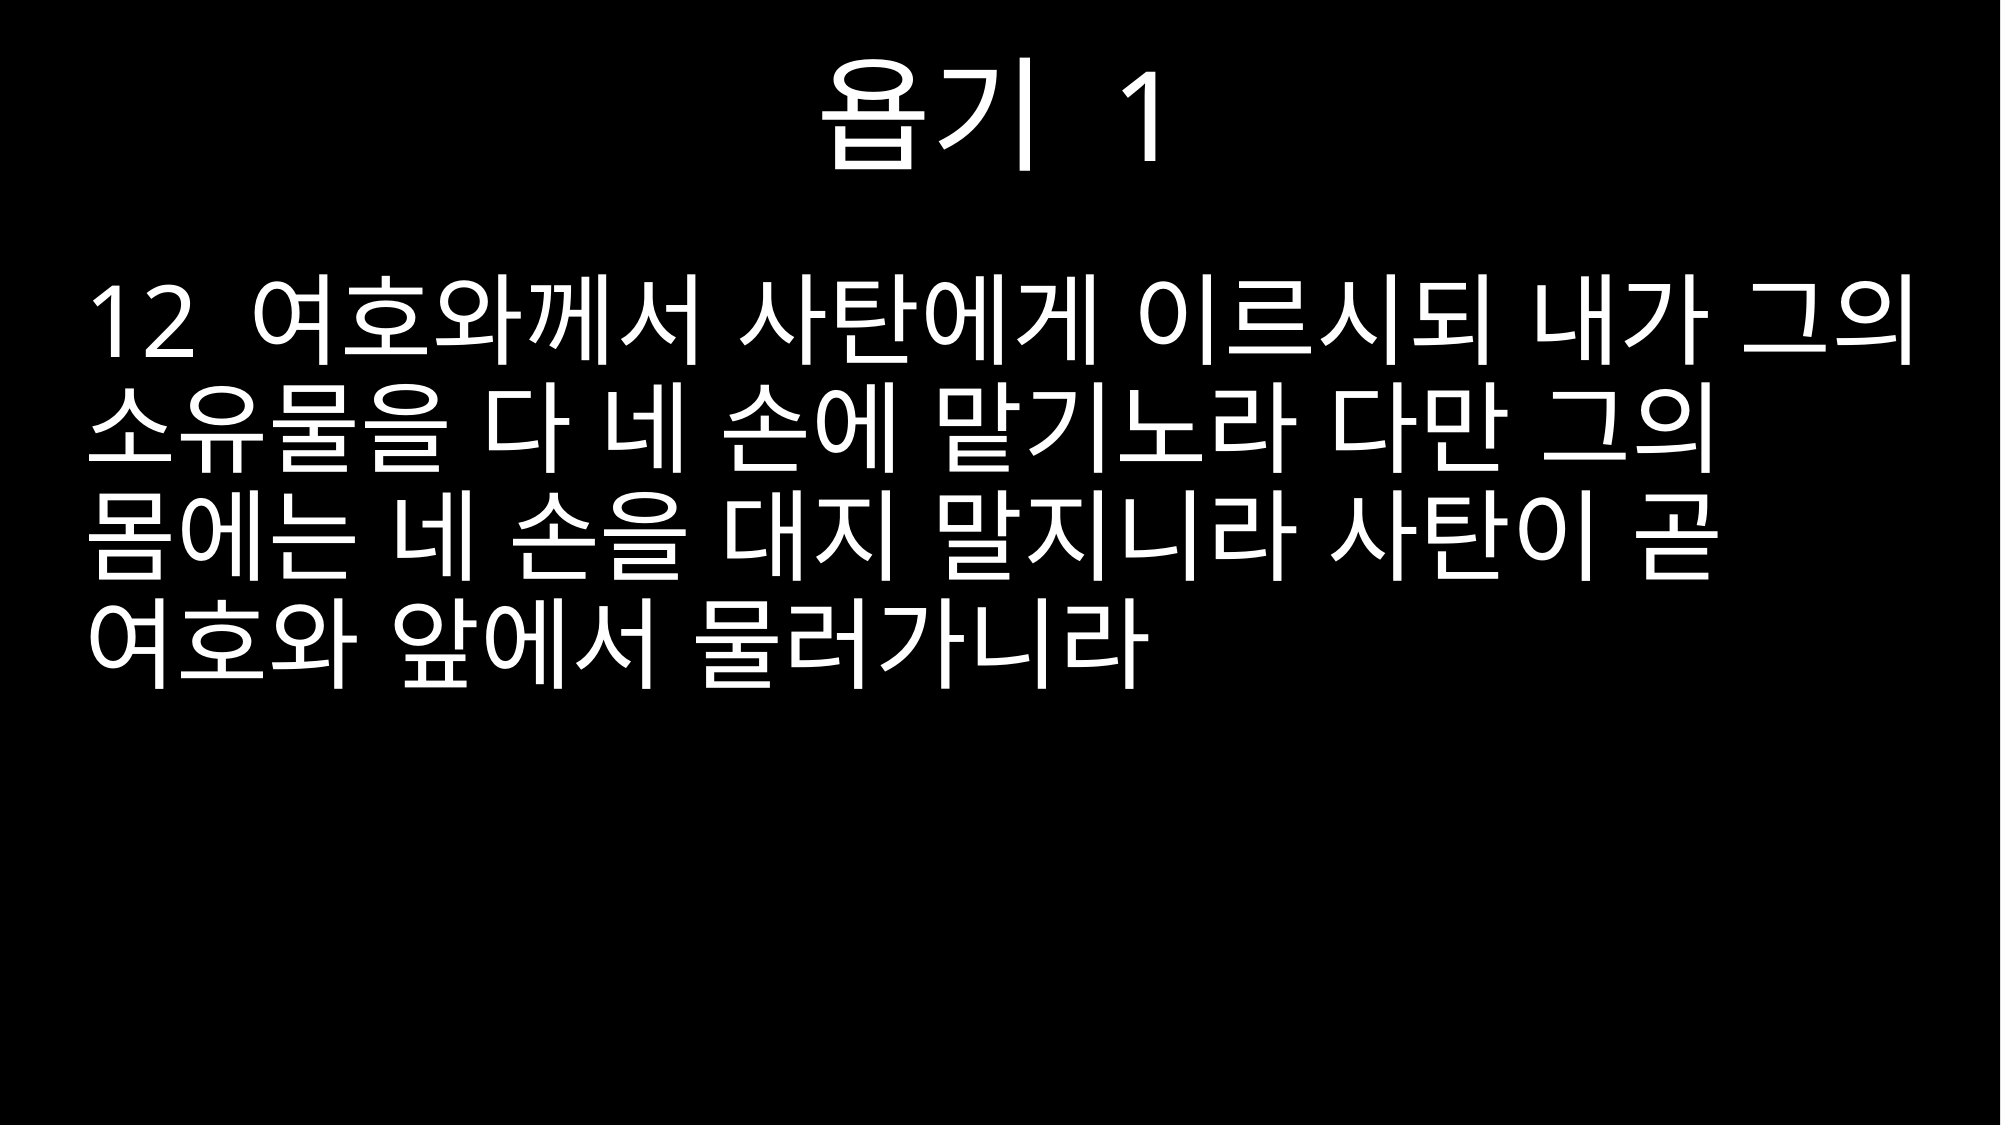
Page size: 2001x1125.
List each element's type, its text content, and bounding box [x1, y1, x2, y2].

list 12 여호와께서 사탄에게 이르시되 내가 그의 소유물을 다 네 손에 맡기노라 다만 그의 몸에는 네 손을 대지 말지니라 사탄이 곧 여호와 앞에서 물러가니라 [69, 263, 1953, 423]
footer 욥기 1 [0, 32, 2000, 192]
picture [0, 0, 2001, 1125]
